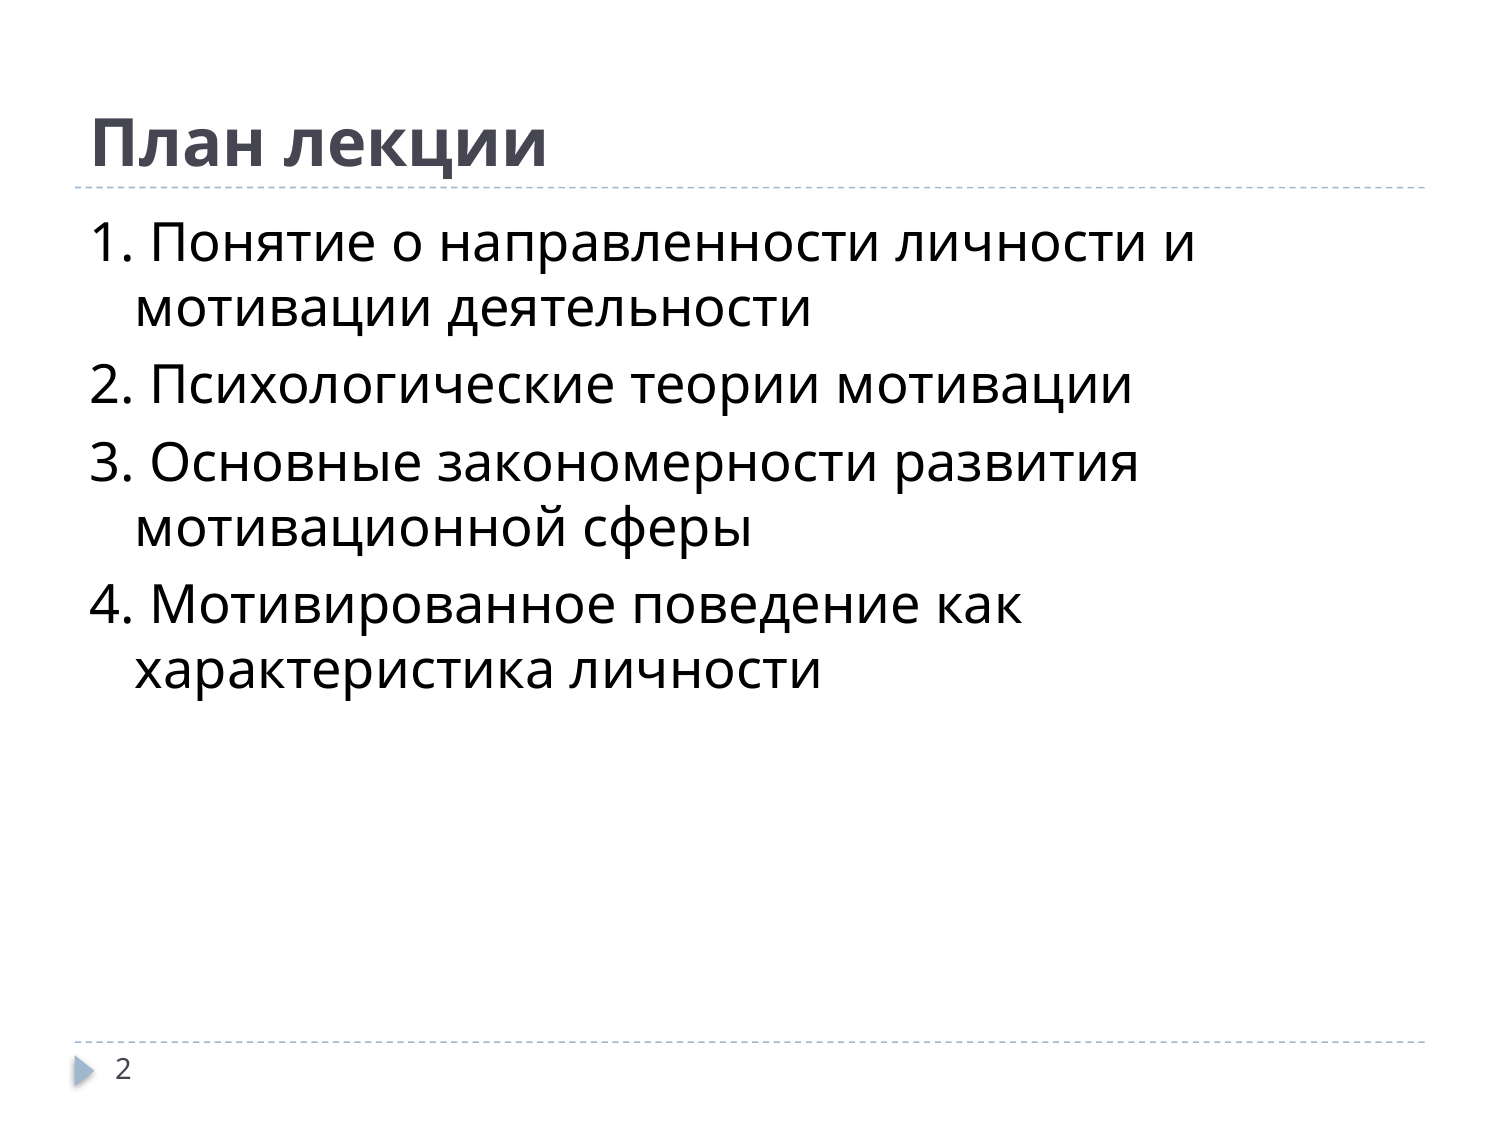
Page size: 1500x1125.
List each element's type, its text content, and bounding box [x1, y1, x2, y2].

title План лекции [75, 24, 1425, 188]
slide_number 2 [100, 1042, 426, 1103]
list 1. Понятие о направленности личности и мотивации деятельности 2. Психологические теории мотивации 3. Основные закономерности развития мотивационной сферы 4. Мотивированное поведение как характеристика личности [75, 200, 1425, 1010]
